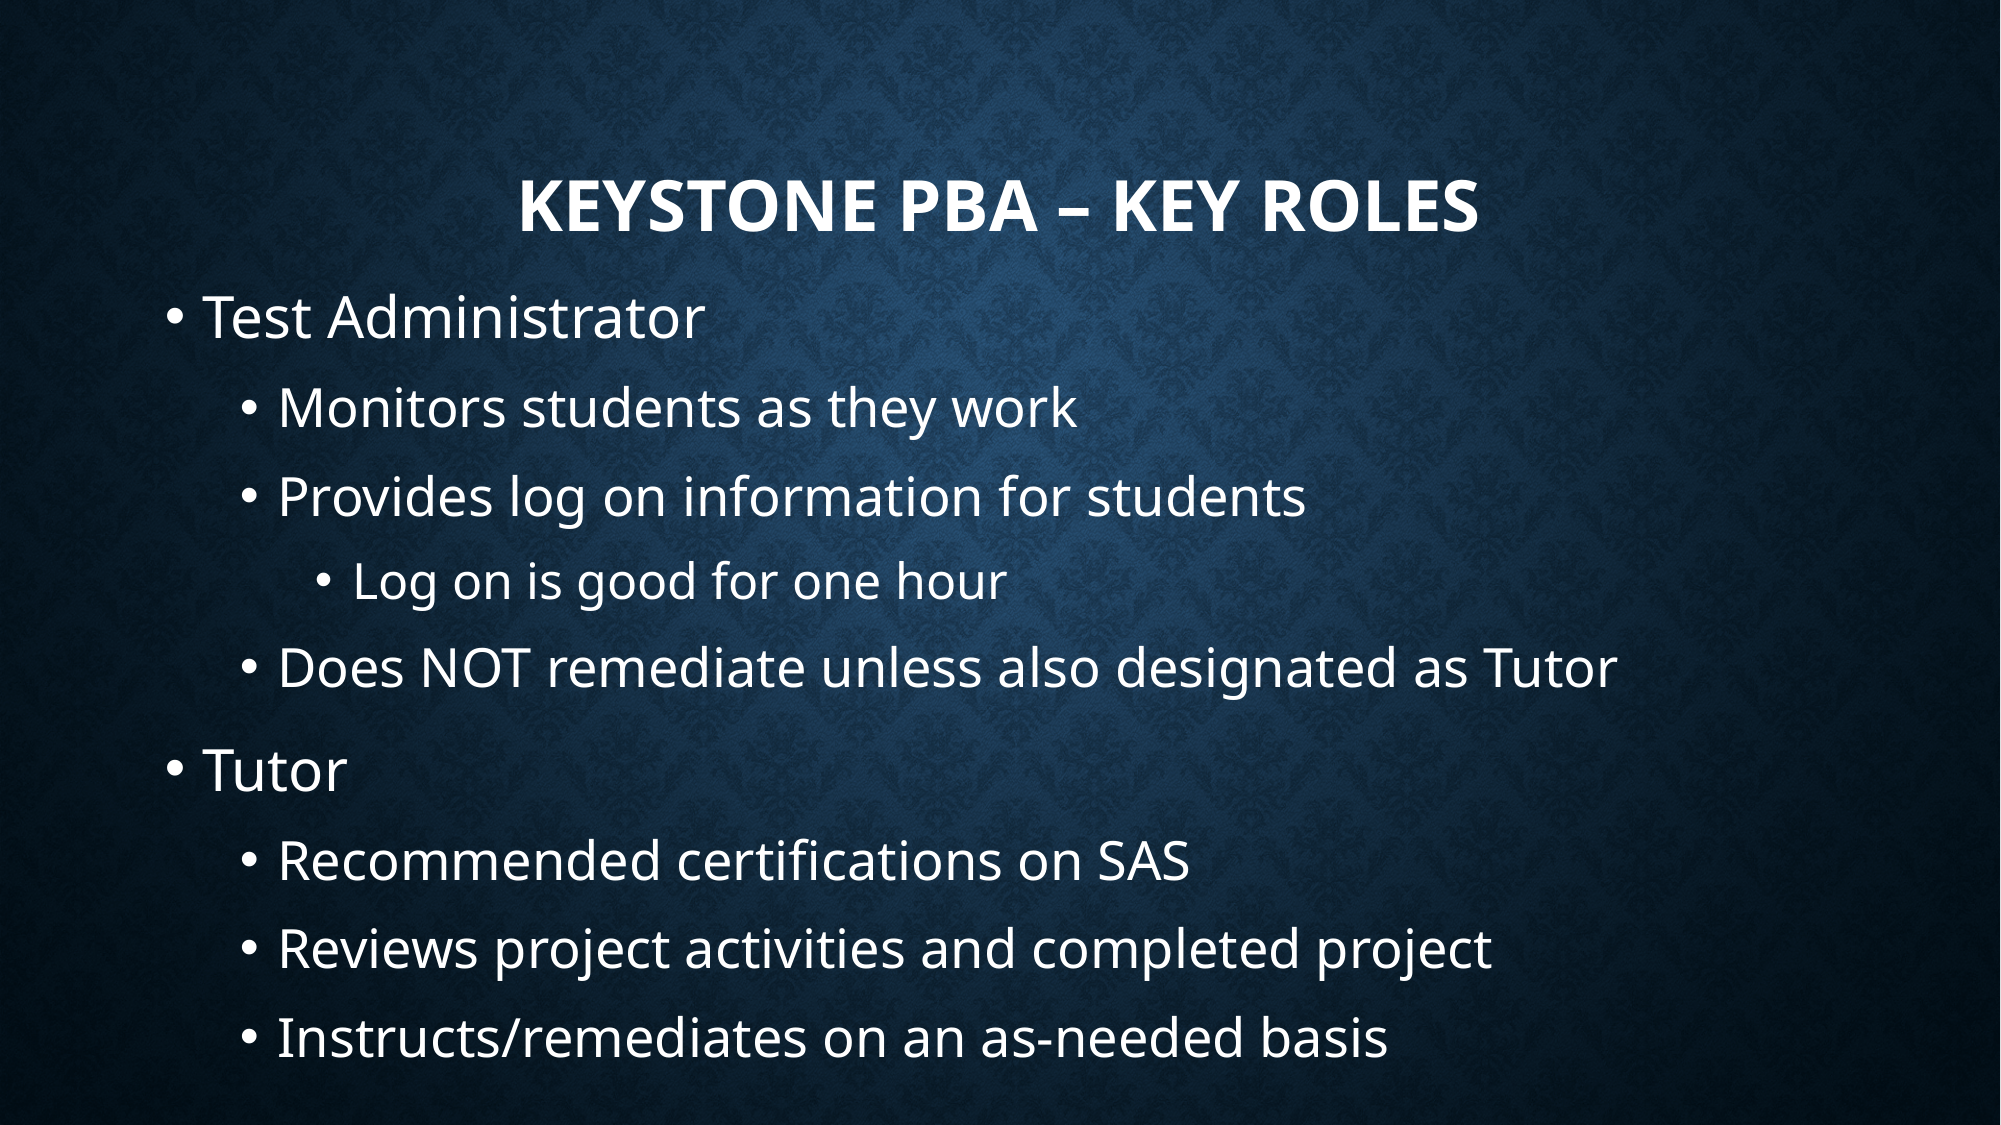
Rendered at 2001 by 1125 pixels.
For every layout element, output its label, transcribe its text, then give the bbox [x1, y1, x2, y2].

list Test Administrator Monitors students as they work Provides log on information for students Log on is good for one hour Does NOT remediate unless also designated as Tutor Tutor Recommended certifications on SAS Reviews project activities and completed project Instructs/remediates on an as-needed basis [149, 258, 1849, 1093]
title Keystone PBA – Key ROLES [149, 99, 1849, 258]
